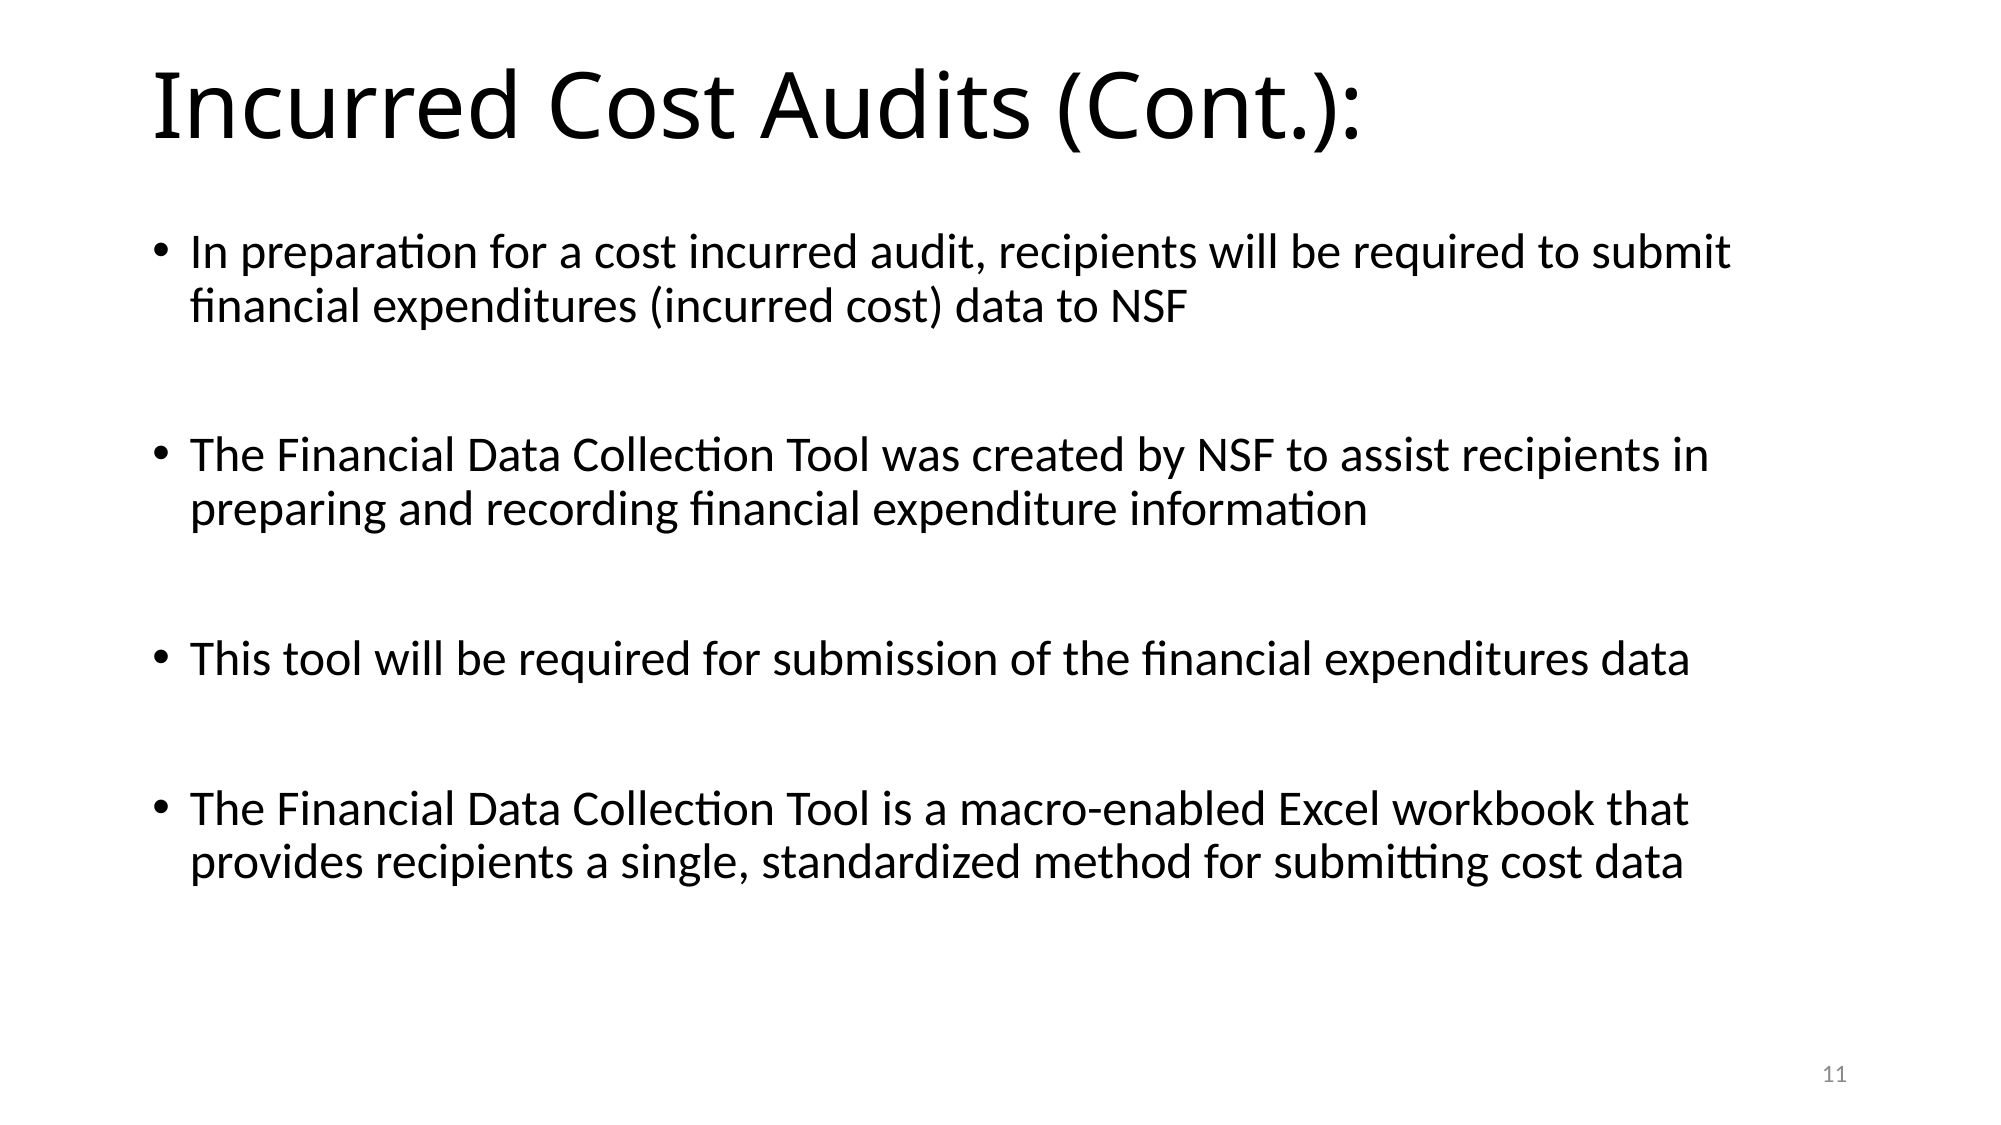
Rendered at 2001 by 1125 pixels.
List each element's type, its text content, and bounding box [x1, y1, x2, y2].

slide_number 11 [1412, 1042, 1863, 1103]
title Incurred Cost Audits (Cont.): [137, 0, 1863, 217]
list In preparation for a cost incurred audit, recipients will be required to submit financial expenditures (incurred cost) data to NSF The Financial Data Collection Tool was created by NSF to assist recipients in preparing and recording financial expenditure information This tool will be required for submission of the financial expenditures data The Financial Data Collection Tool is a macro-enabled Excel workbook that provides recipients a single, standardized method for submitting cost data [137, 217, 1863, 932]
